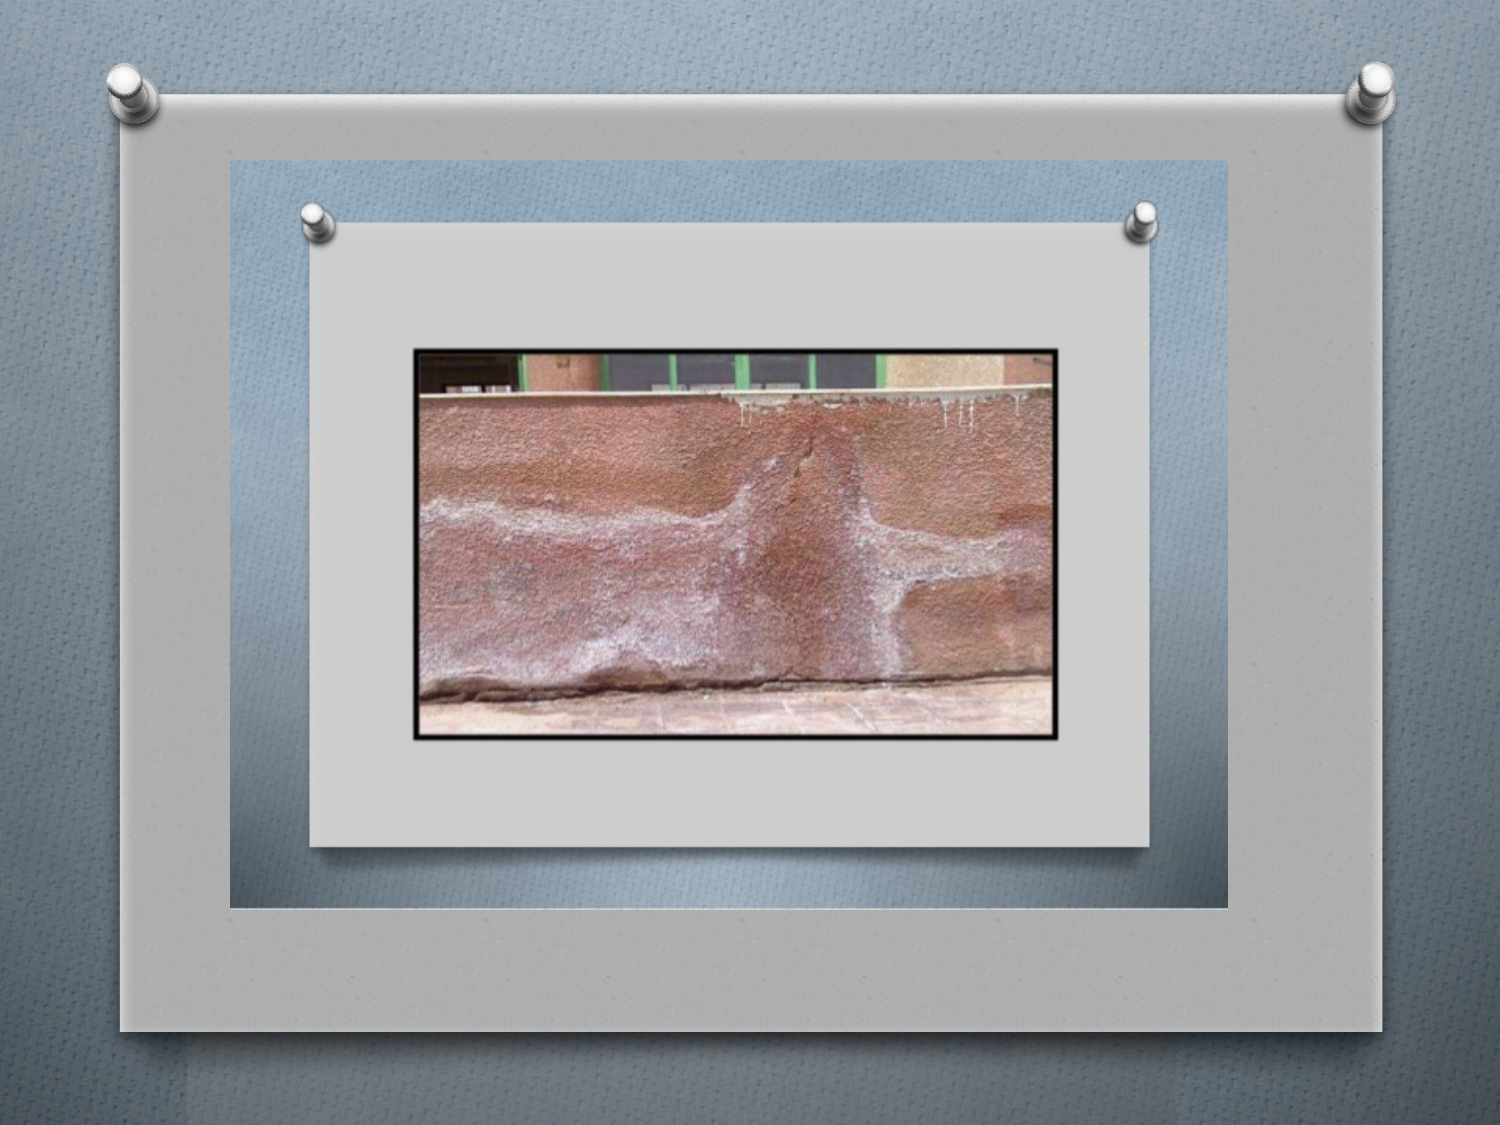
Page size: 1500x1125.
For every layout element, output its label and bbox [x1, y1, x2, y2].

picture [229, 160, 1228, 910]
picture [75, 29, 198, 153]
picture [1317, 35, 1439, 156]
